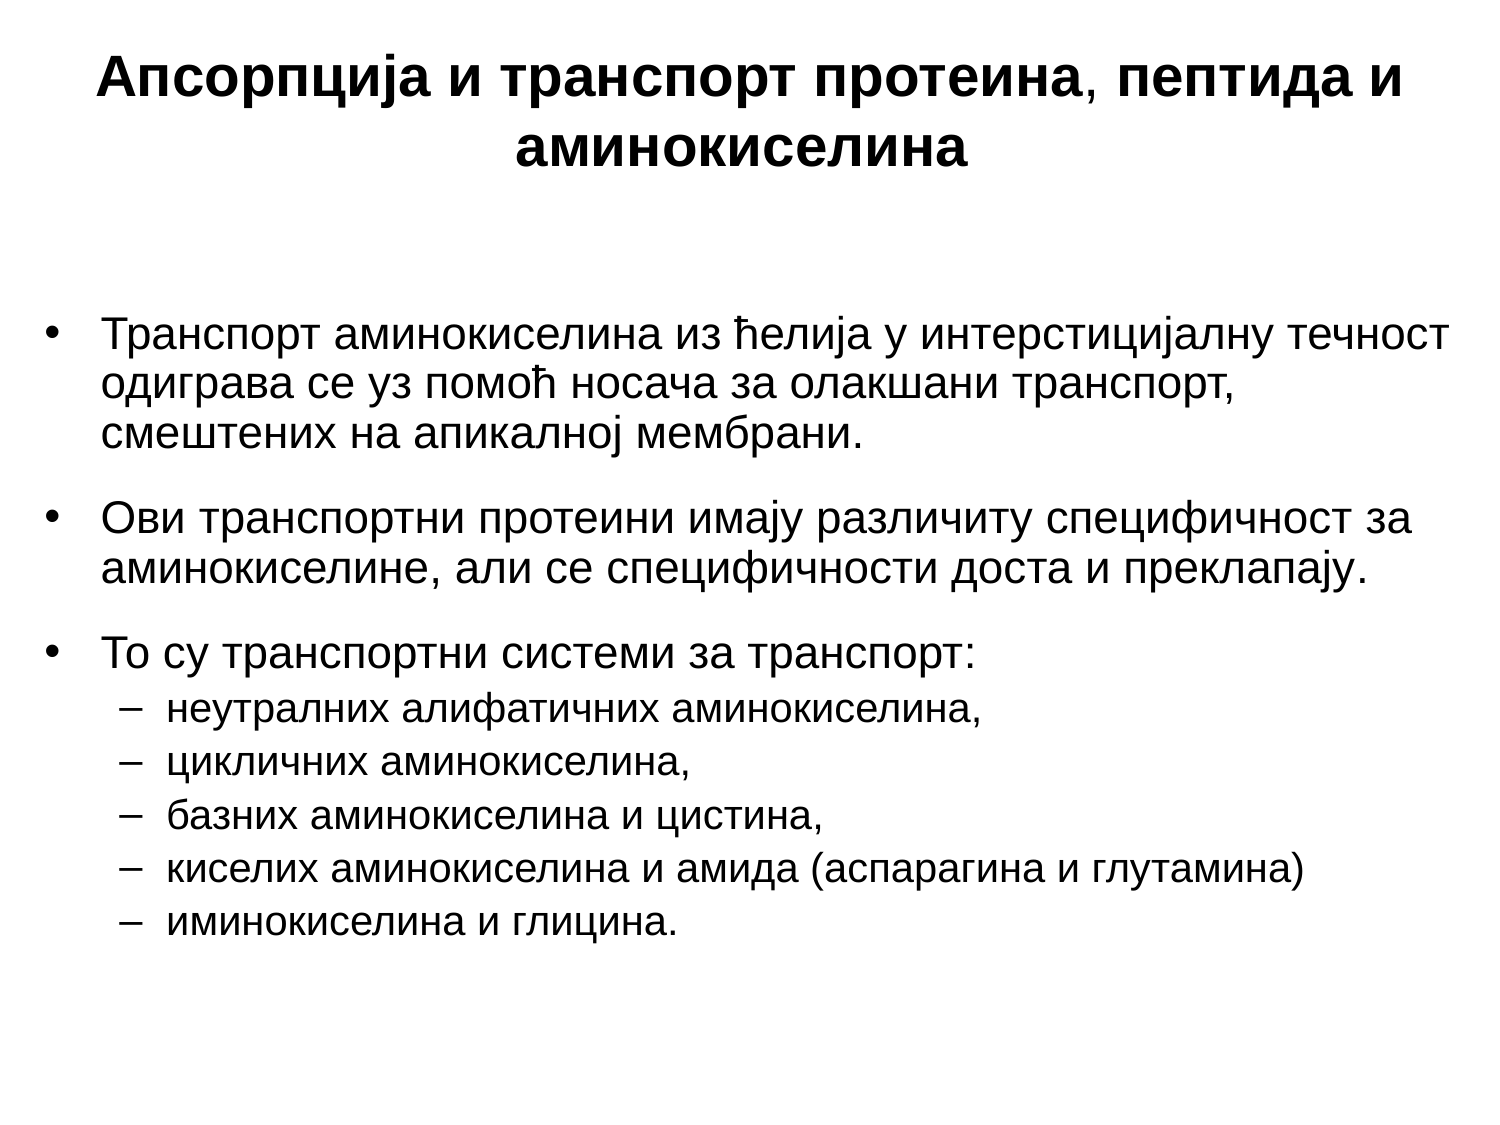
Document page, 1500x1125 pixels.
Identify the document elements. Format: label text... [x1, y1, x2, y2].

list Транспорт аминокиселина из ћелија у интерстицијалну течност одиграва се уз помоћ носача за олакшани транспорт, смештених на апикалној мембрани. Ови транспортни протеини имају различиту специфичност за аминокиселине, али се специфичности доста и преклапају. То су транспортни системи за транспорт: неутралних алифатичних аминокиселина, цикличних аминокиселина, базних аминокиселина и цистина, киселих аминокиселина и амида (аспарагина и глутамина) иминокиселина и глицина. [29, 302, 1500, 1125]
text_box Апсорпција и транспорт протеина, пептида и аминокиселина [0, 30, 1500, 186]
